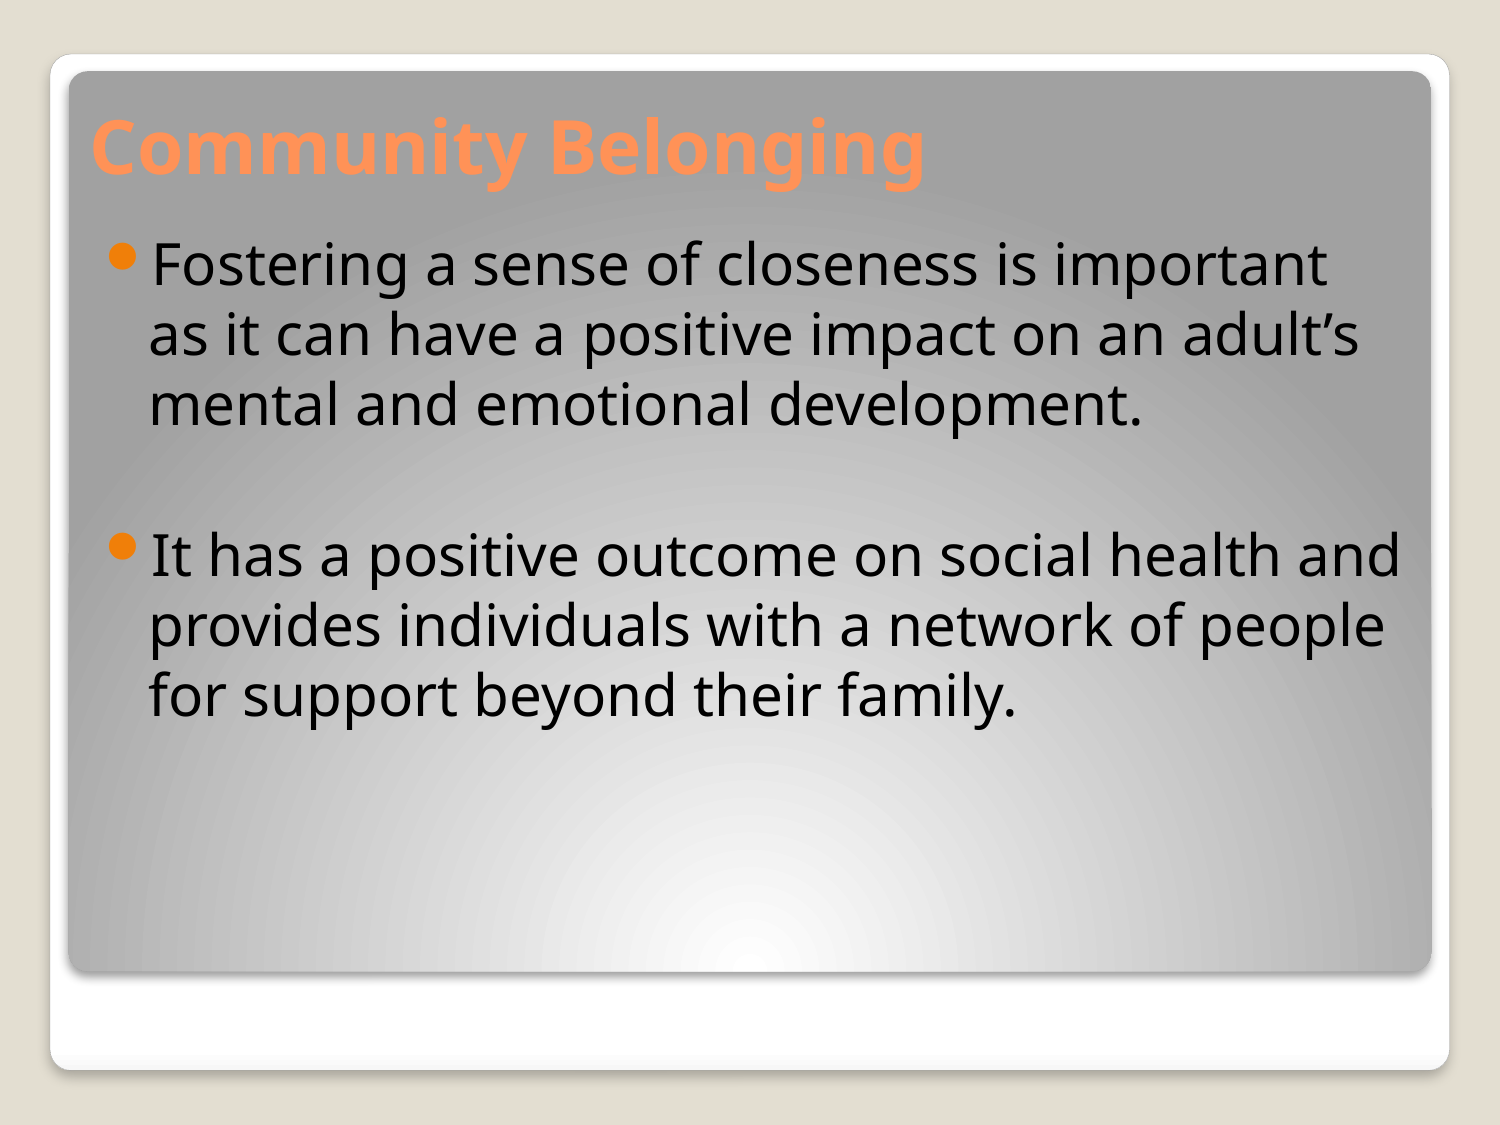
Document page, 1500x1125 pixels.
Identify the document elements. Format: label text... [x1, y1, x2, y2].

title Community Belonging [75, 24, 1418, 198]
list Fostering a sense of closeness is important as it can have a positive impact on an adult’s mental and emotional development. It has a positive outcome on social health and provides individuals with a network of people for support beyond their family. [75, 212, 1418, 900]
